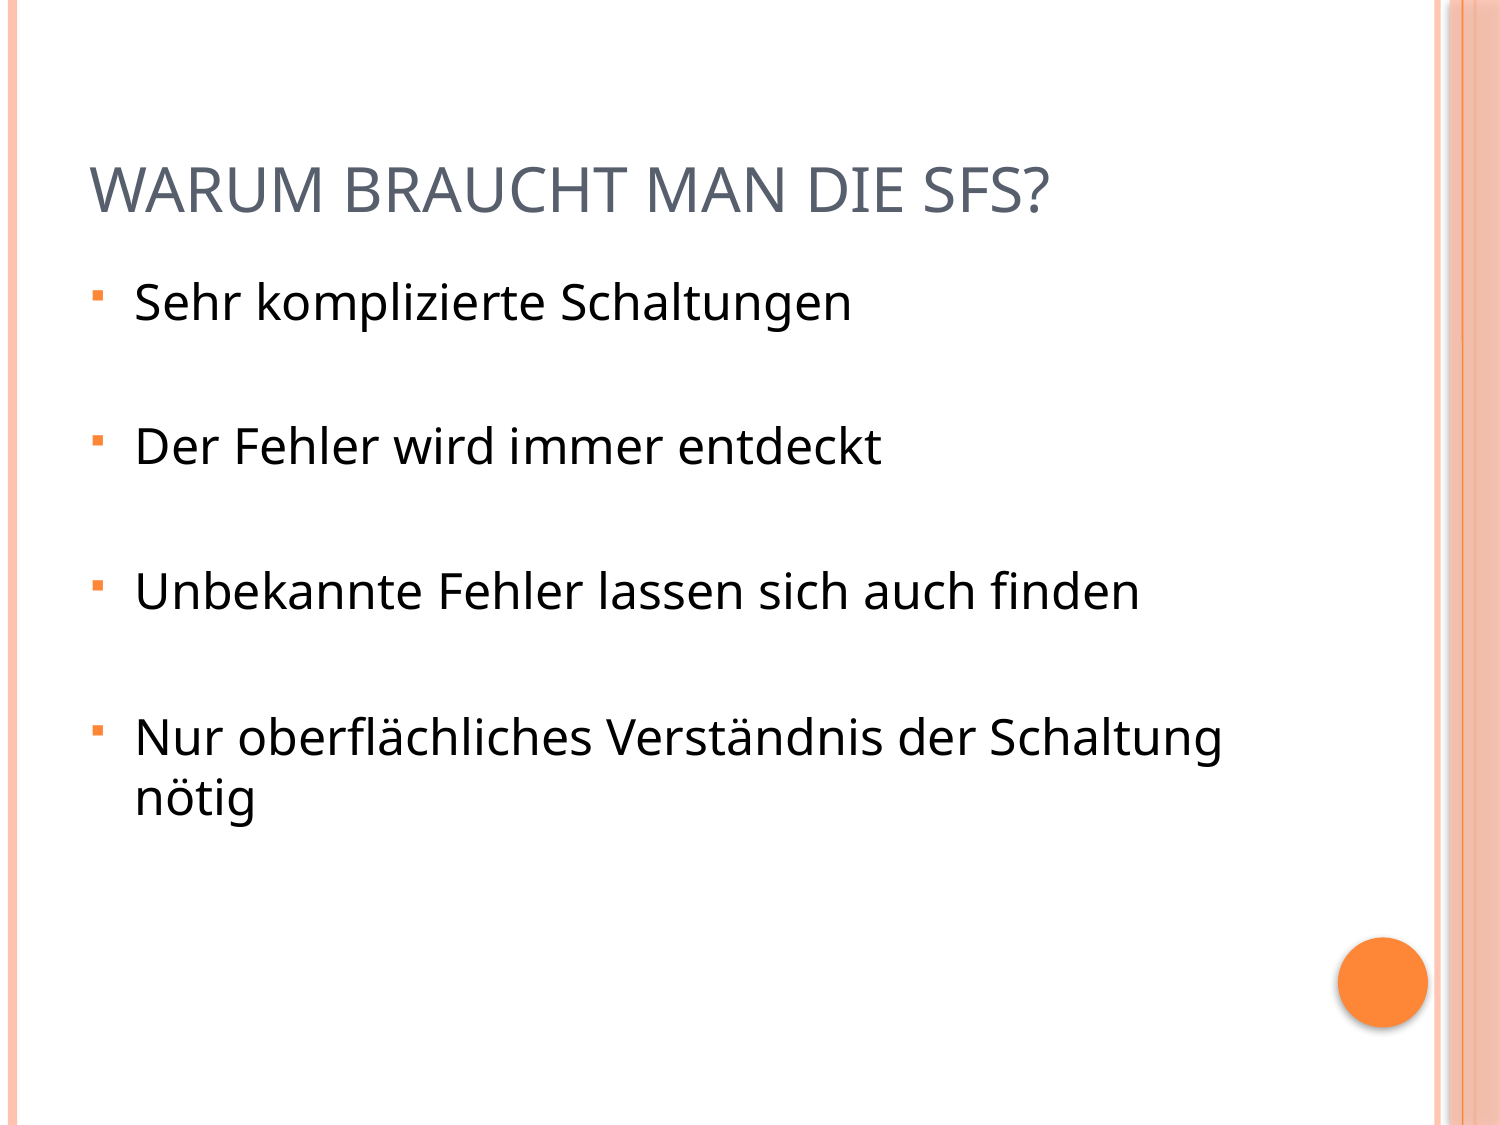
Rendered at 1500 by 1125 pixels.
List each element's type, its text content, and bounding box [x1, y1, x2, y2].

list Sehr komplizierte Schaltungen Der Fehler wird immer entdeckt Unbekannte Fehler lassen sich auch finden Nur oberflächliches Verständnis der Schaltung nötig [75, 262, 1300, 1062]
title Warum braucht man die SFS? [75, 45, 1300, 233]
